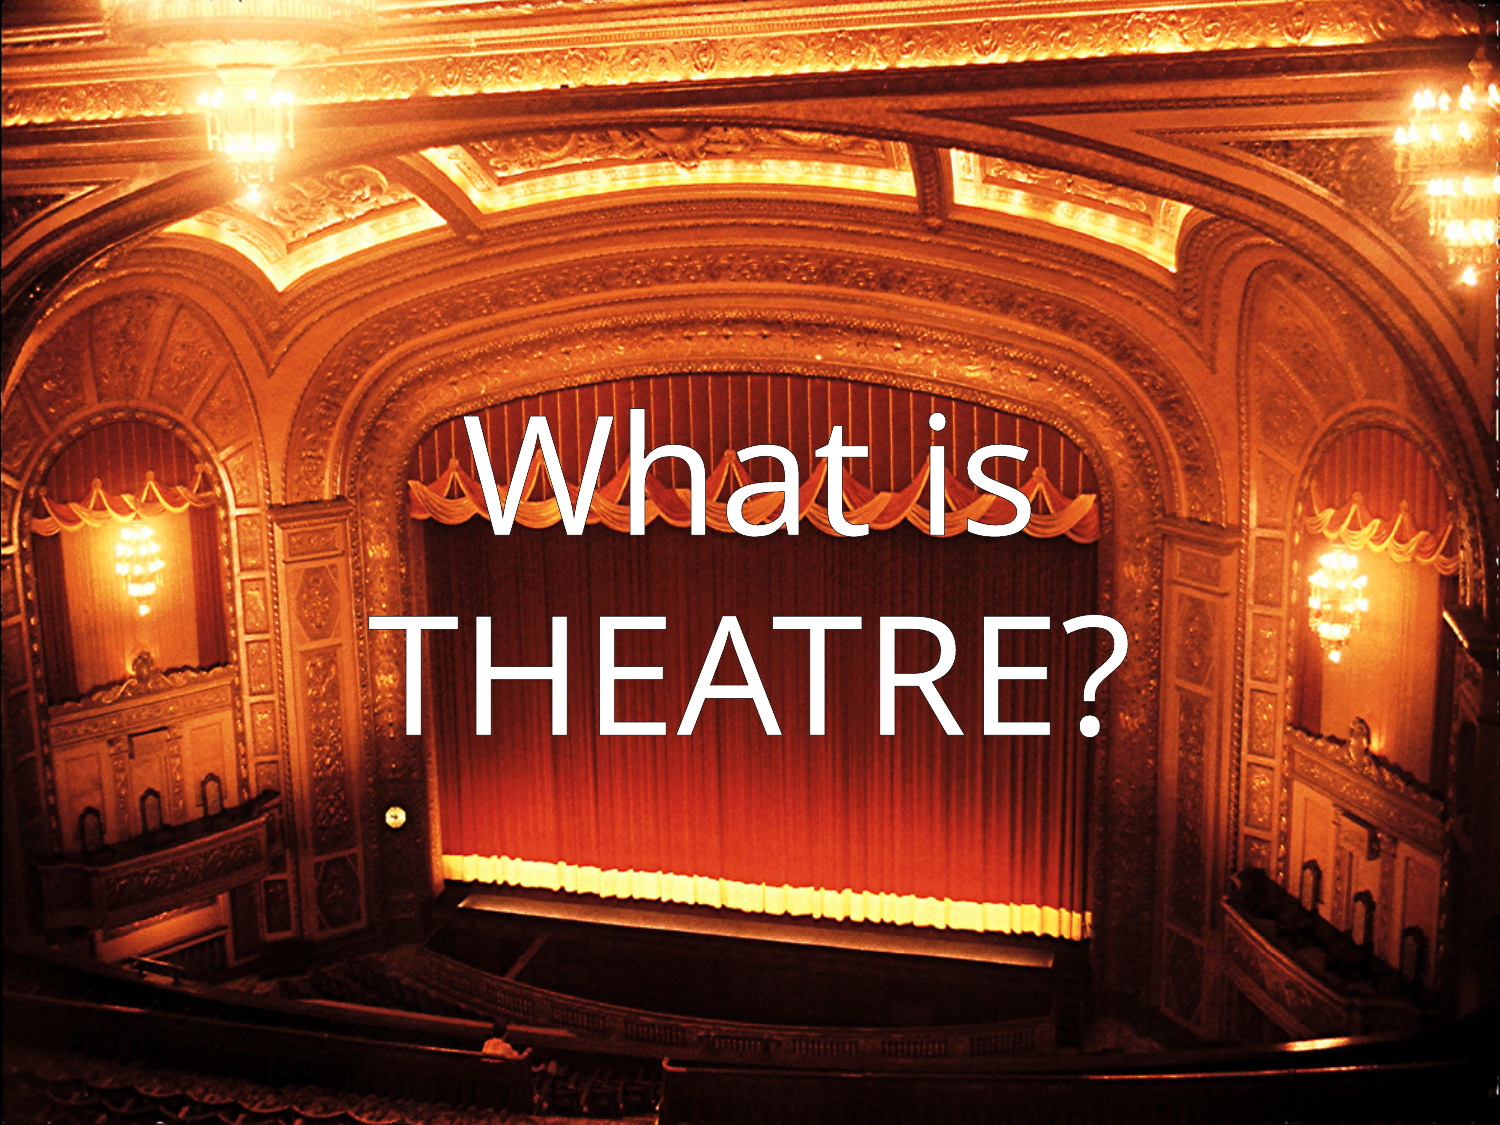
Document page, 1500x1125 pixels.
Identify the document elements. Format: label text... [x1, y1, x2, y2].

picture [0, 0, 1500, 1125]
title What is THEATRE? [112, 349, 1388, 788]
